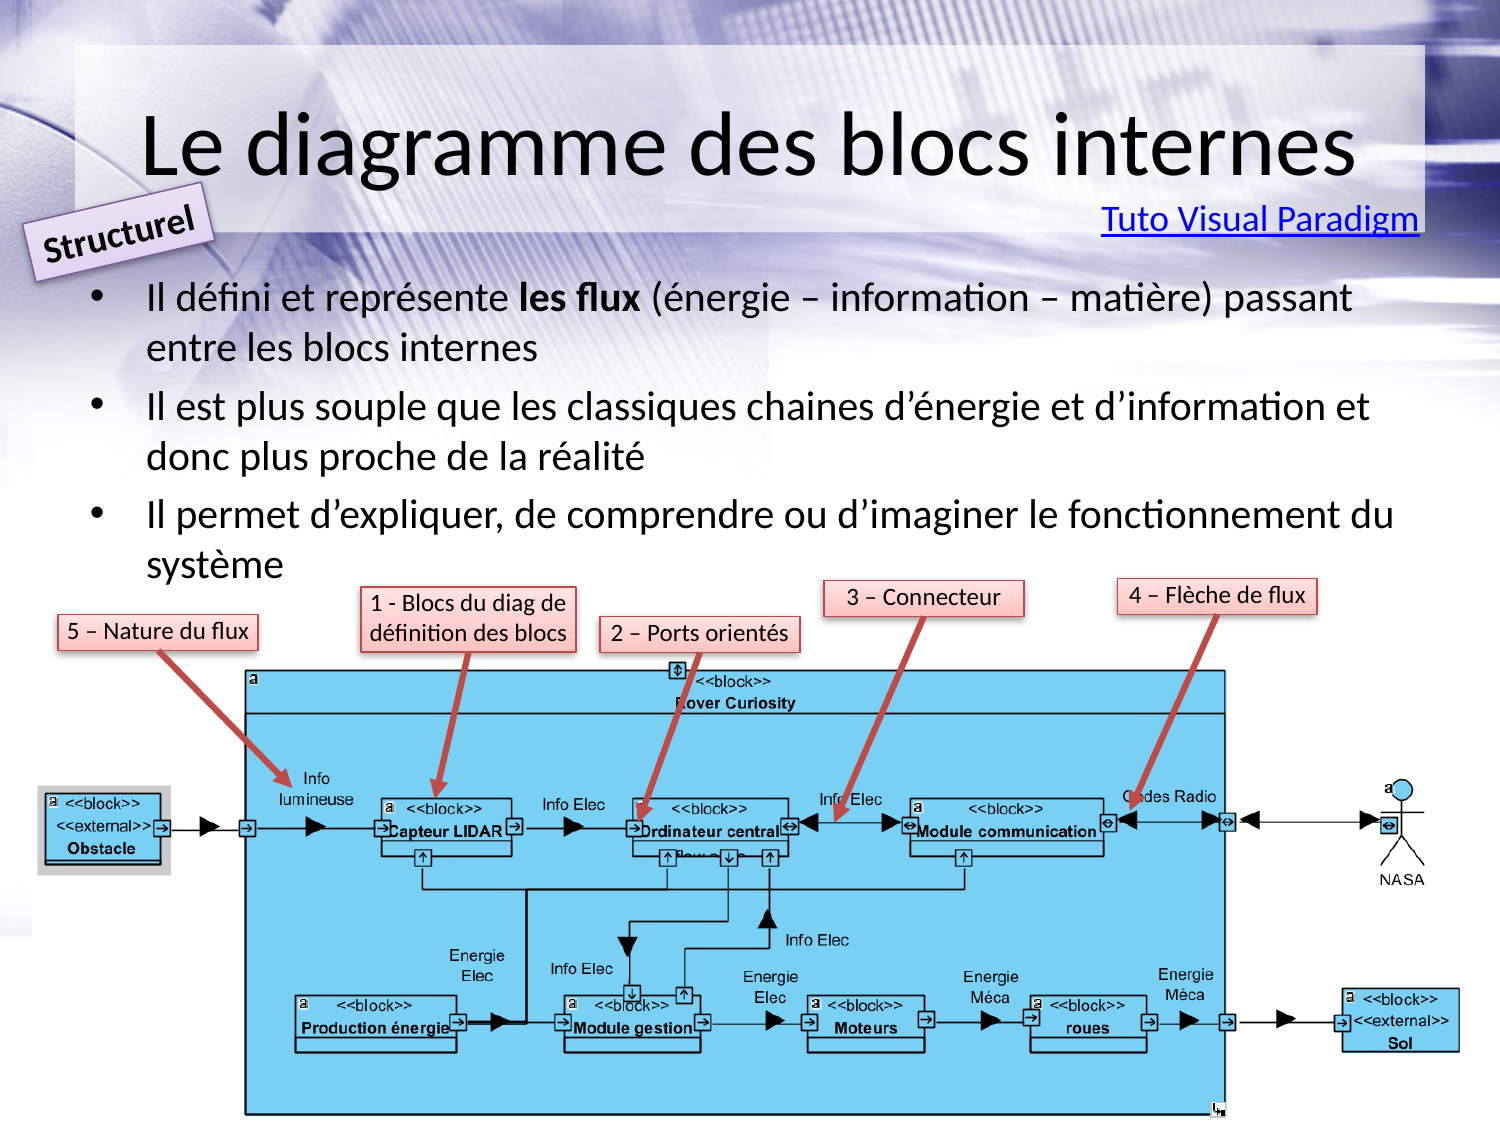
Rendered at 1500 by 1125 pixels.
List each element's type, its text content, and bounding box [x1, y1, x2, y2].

text_box 1 - Blocs du diag de définition des blocs [360, 586, 577, 653]
text_box [1198, 614, 1219, 655]
text_box 3 – Connecteur [823, 580, 1025, 617]
text_box 2 – Ports orientés [599, 616, 801, 653]
text_box Structurel [21, 181, 216, 283]
text_box [906, 616, 925, 655]
text_box 4 – Flèche de flux [1117, 578, 1318, 615]
picture [0, 0, 1500, 1125]
text_box Le diagramme des blocs internes [75, 45, 1425, 233]
text_box Tuto Visual Paradigm [1086, 186, 1435, 247]
text_box 5 – Nature du flux [57, 614, 259, 651]
text_box Il défini et représente les flux (énergie – information – matière) passant entre les blocs internes Il est plus souple que les classiques chaines d’énergie et d’information et donc plus proche de la réalité Il permet d’expliquer, de comprendre ou d’imaginer le fonctionnement du système [75, 262, 1425, 655]
